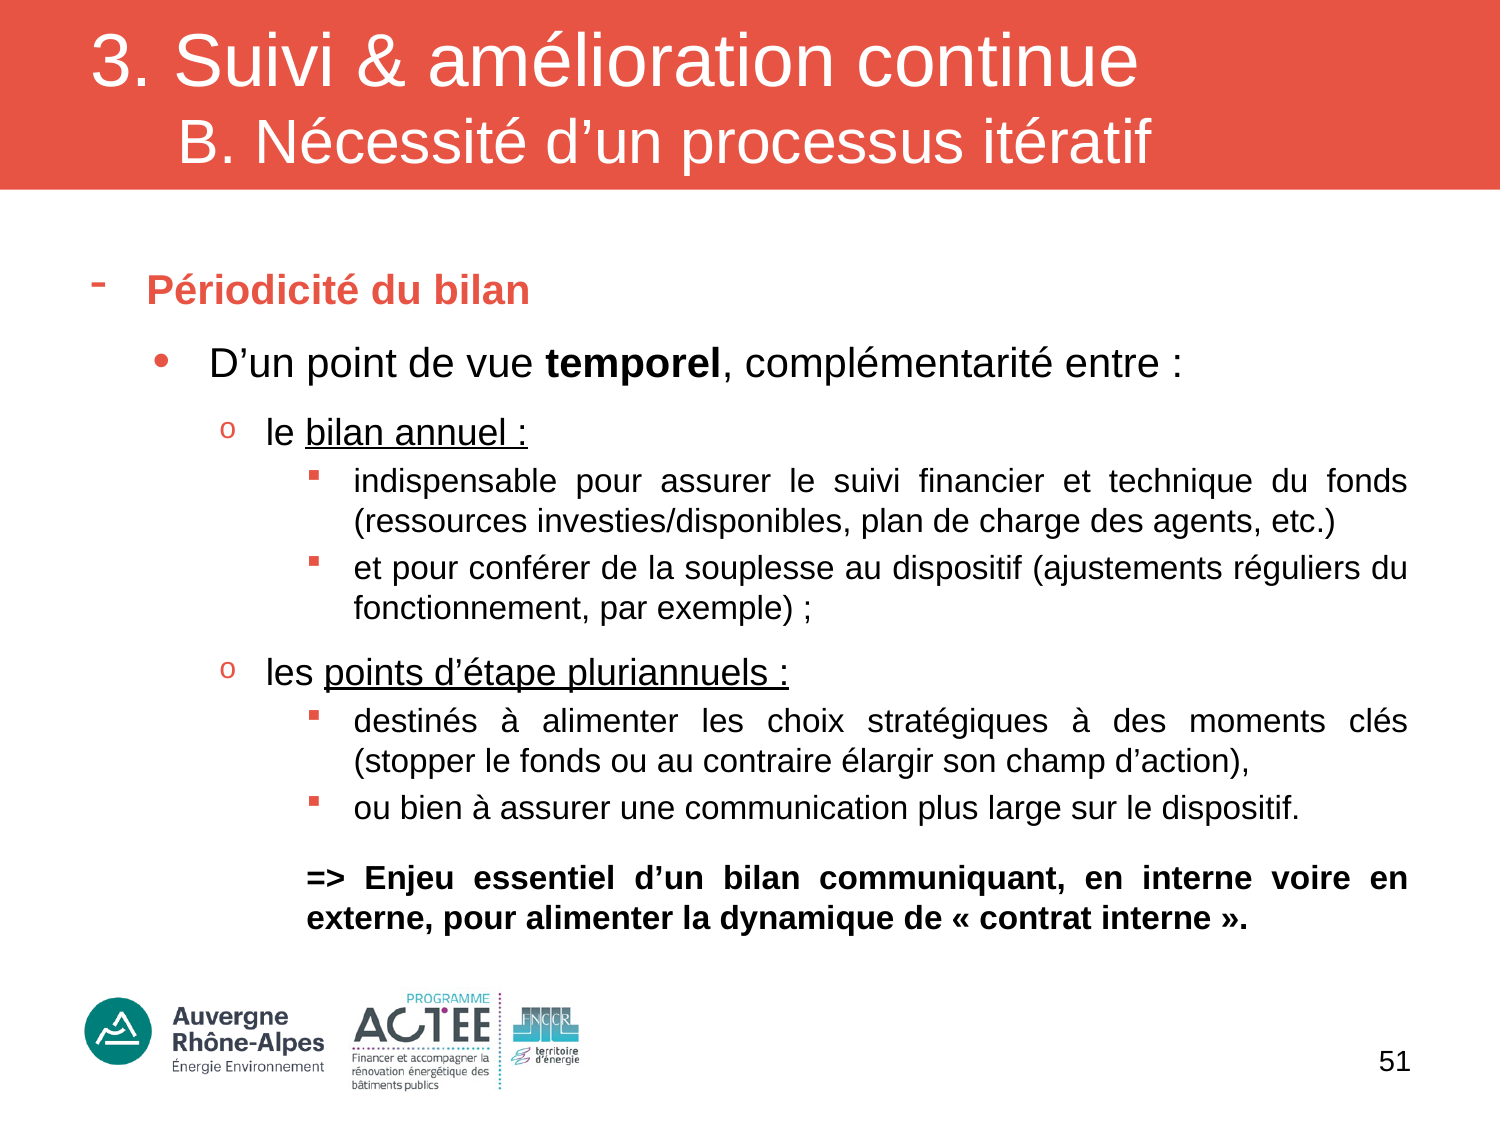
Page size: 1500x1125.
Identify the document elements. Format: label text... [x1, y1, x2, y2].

picture [76, 987, 337, 1085]
picture [348, 987, 586, 1094]
title 3. Suivi & amélioration continue B. Nécessité d’un processus itératif [74, 0, 1426, 188]
list Périodicité du bilan D’un point de vue temporel, complémentarité entre : le bilan annuel : indispensable pour assurer le suivi financier et technique du fonds (ressources investies/disponibles, plan de charge des agents, etc.) et pour conférer de la souplesse au dispositif (ajustements réguliers du fonctionnement, par exemple) ; les points d’étape pluriannuels : destinés à alimenter les choix stratégiques à des moments clés (stopper le fonds ou au contraire élargir son champ d’action), ou bien à assurer une communication plus large sur le dispositif. => Enjeu essentiel d’un bilan communiquant, en interne voire en externe, pour alimenter la dynamique de « contrat interne ». [74, 255, 1426, 977]
